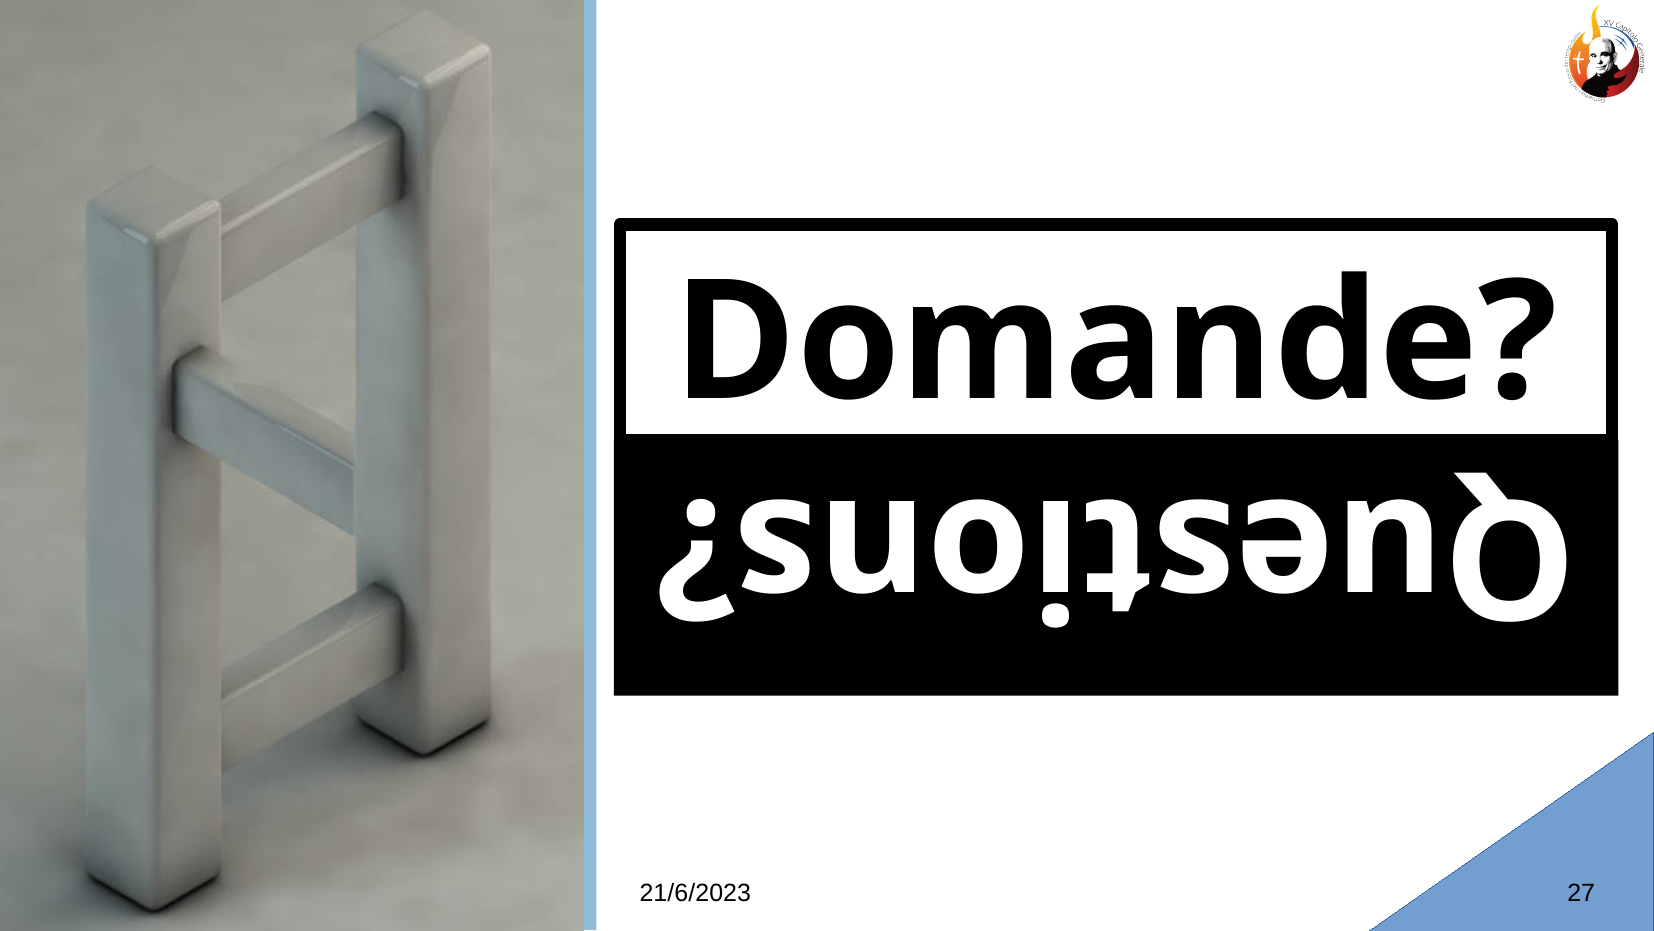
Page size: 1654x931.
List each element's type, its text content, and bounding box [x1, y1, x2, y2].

title Domande? [620, 224, 1613, 439]
picture [0, 0, 584, 931]
title Questions? [613, 439, 1619, 696]
picture [1563, 4, 1646, 103]
